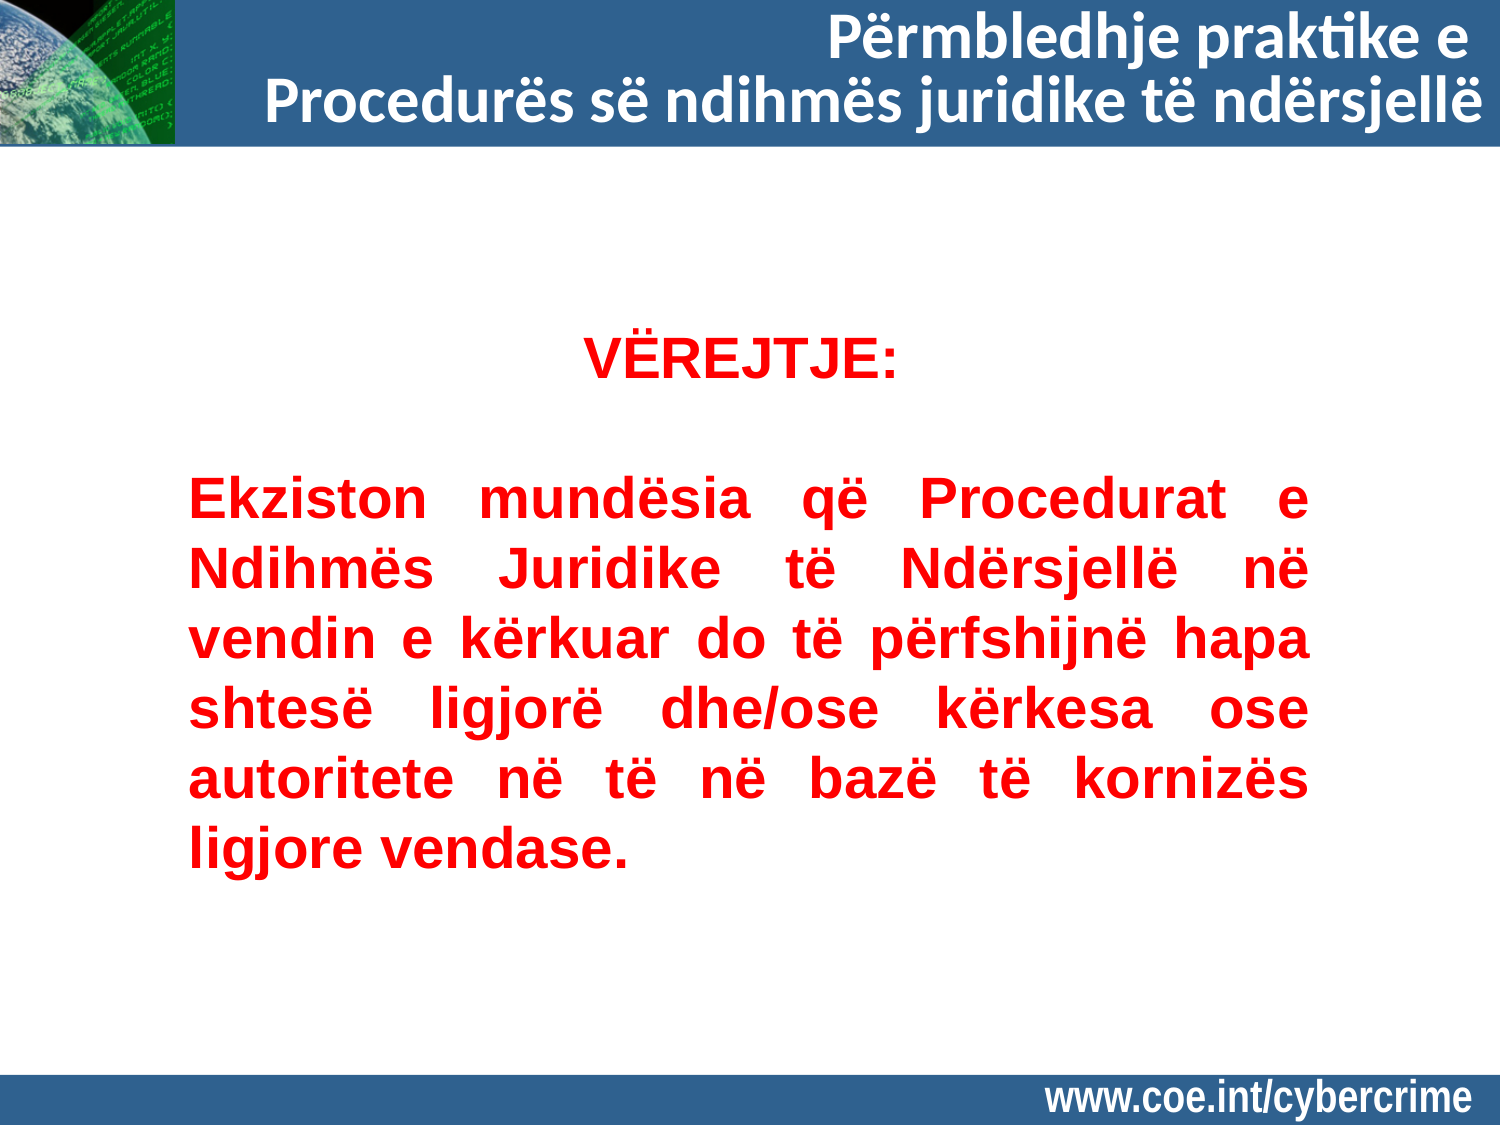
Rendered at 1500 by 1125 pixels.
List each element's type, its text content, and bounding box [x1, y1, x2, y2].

picture [0, 0, 175, 144]
text_box www.coe.int/cybercrime [1030, 1059, 1500, 1125]
text_box VËREJTJE: Ekziston mundësia që Procedurat e Ndihmës Juridike të Ndërsjellë në vendin e kërkuar do të përfshijnë hapa shtesë ligjorë dhe/ose kërkesa ose autoritete në të në bazë të kornizës ligjore vendase. [174, 312, 1326, 888]
text_box [0, 1073, 1030, 1125]
text_box Përmbledhje praktike e Procedurës së ndihmës juridike të ndërsjellë [177, 0, 1500, 149]
